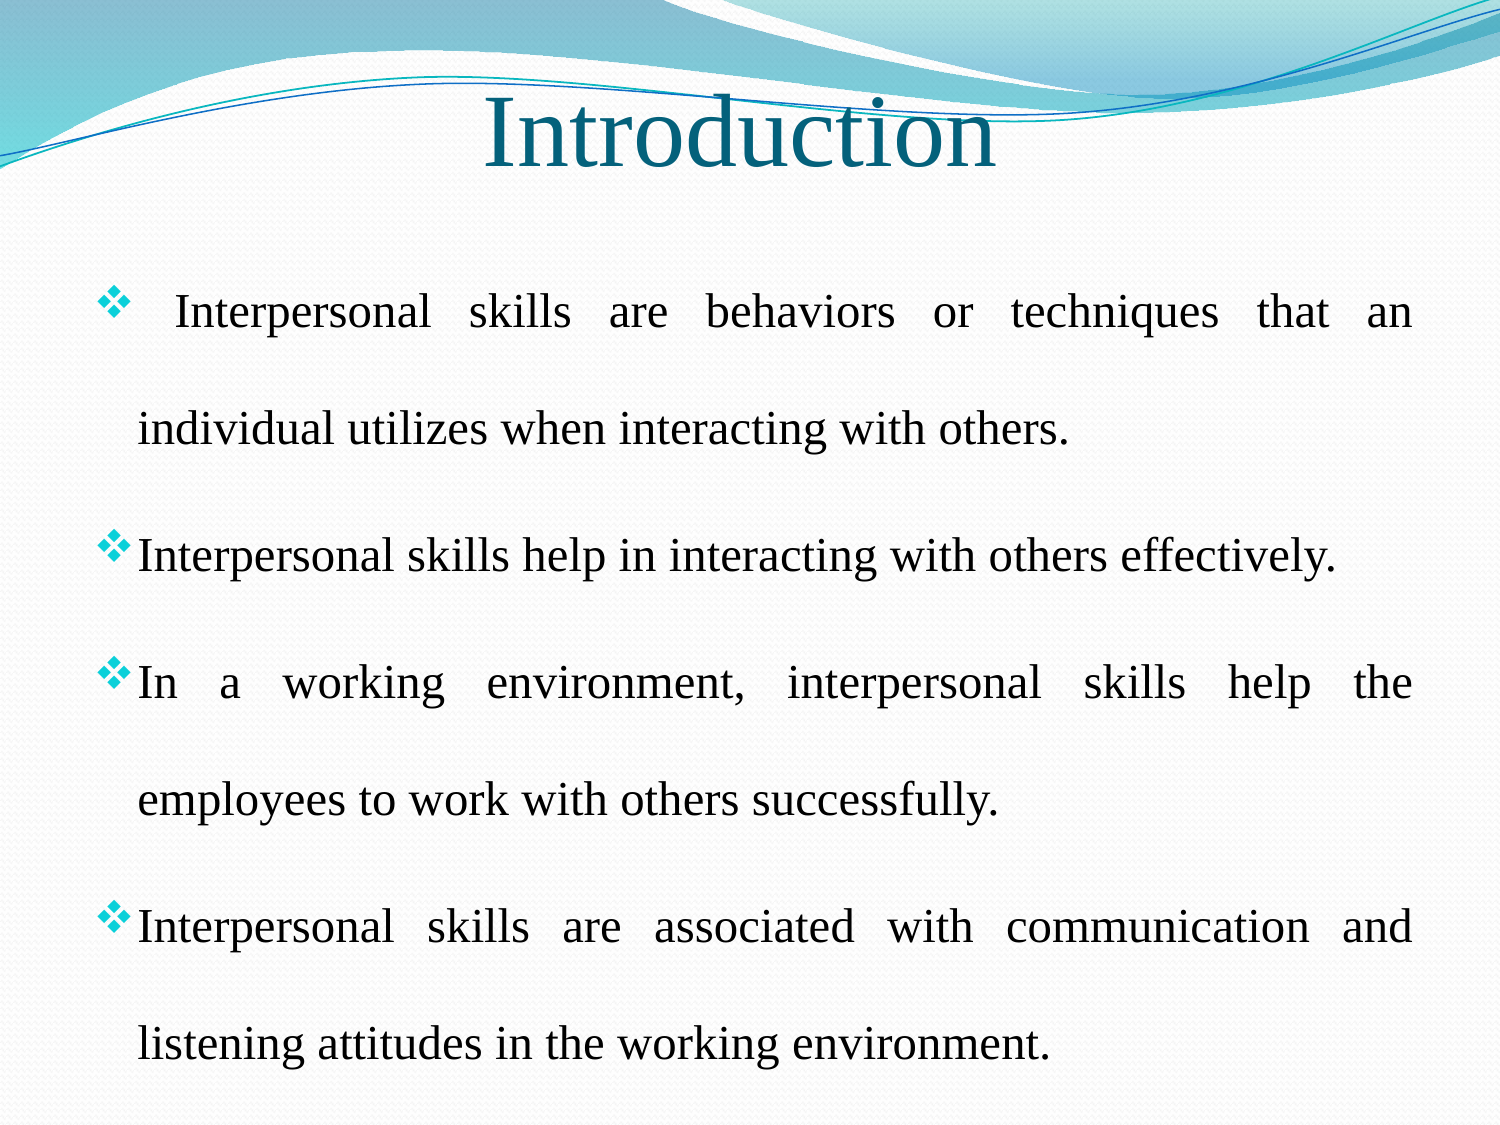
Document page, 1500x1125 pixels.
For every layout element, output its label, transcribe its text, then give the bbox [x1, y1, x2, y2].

title Introduction [78, 37, 1429, 188]
list Interpersonal skills are behaviors or techniques that an individual utilizes when interacting with others. Interpersonal skills help in interacting with others effectively. In a working environment, interpersonal skills help the employees to work with others successfully. Interpersonal skills are associated with communication and listening attitudes in the working environment. [78, 212, 1429, 1088]
